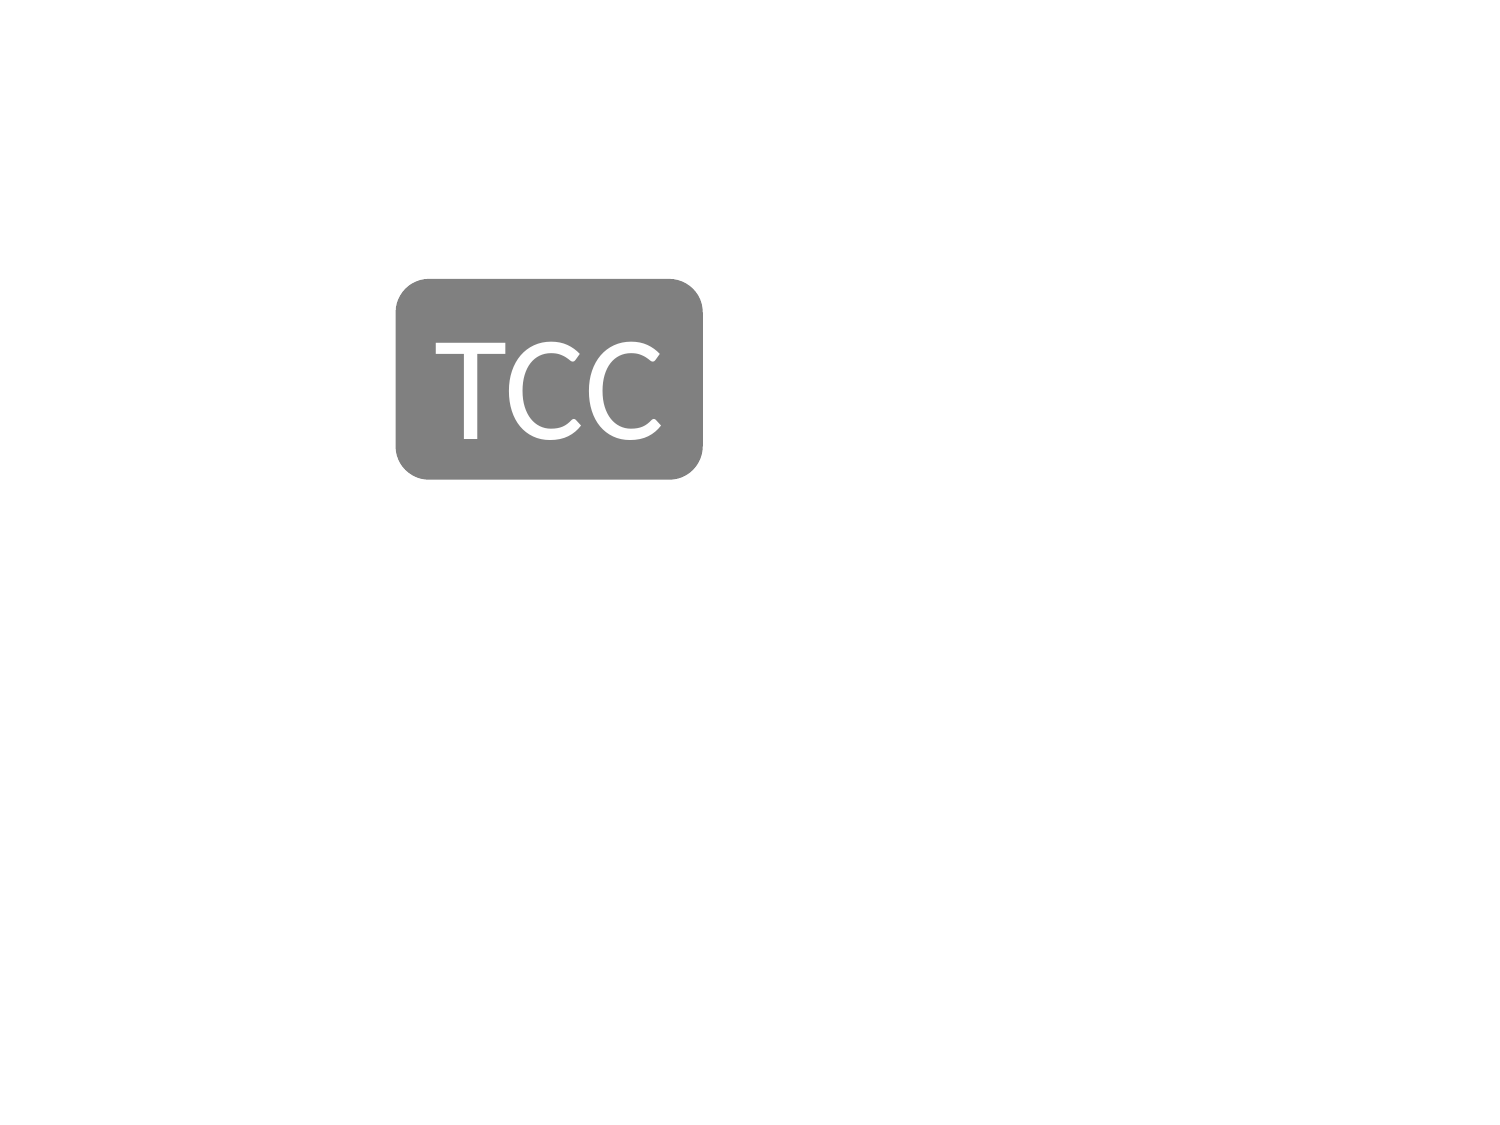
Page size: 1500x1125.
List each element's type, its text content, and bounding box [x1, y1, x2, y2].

text_box TCC [393, 276, 705, 482]
